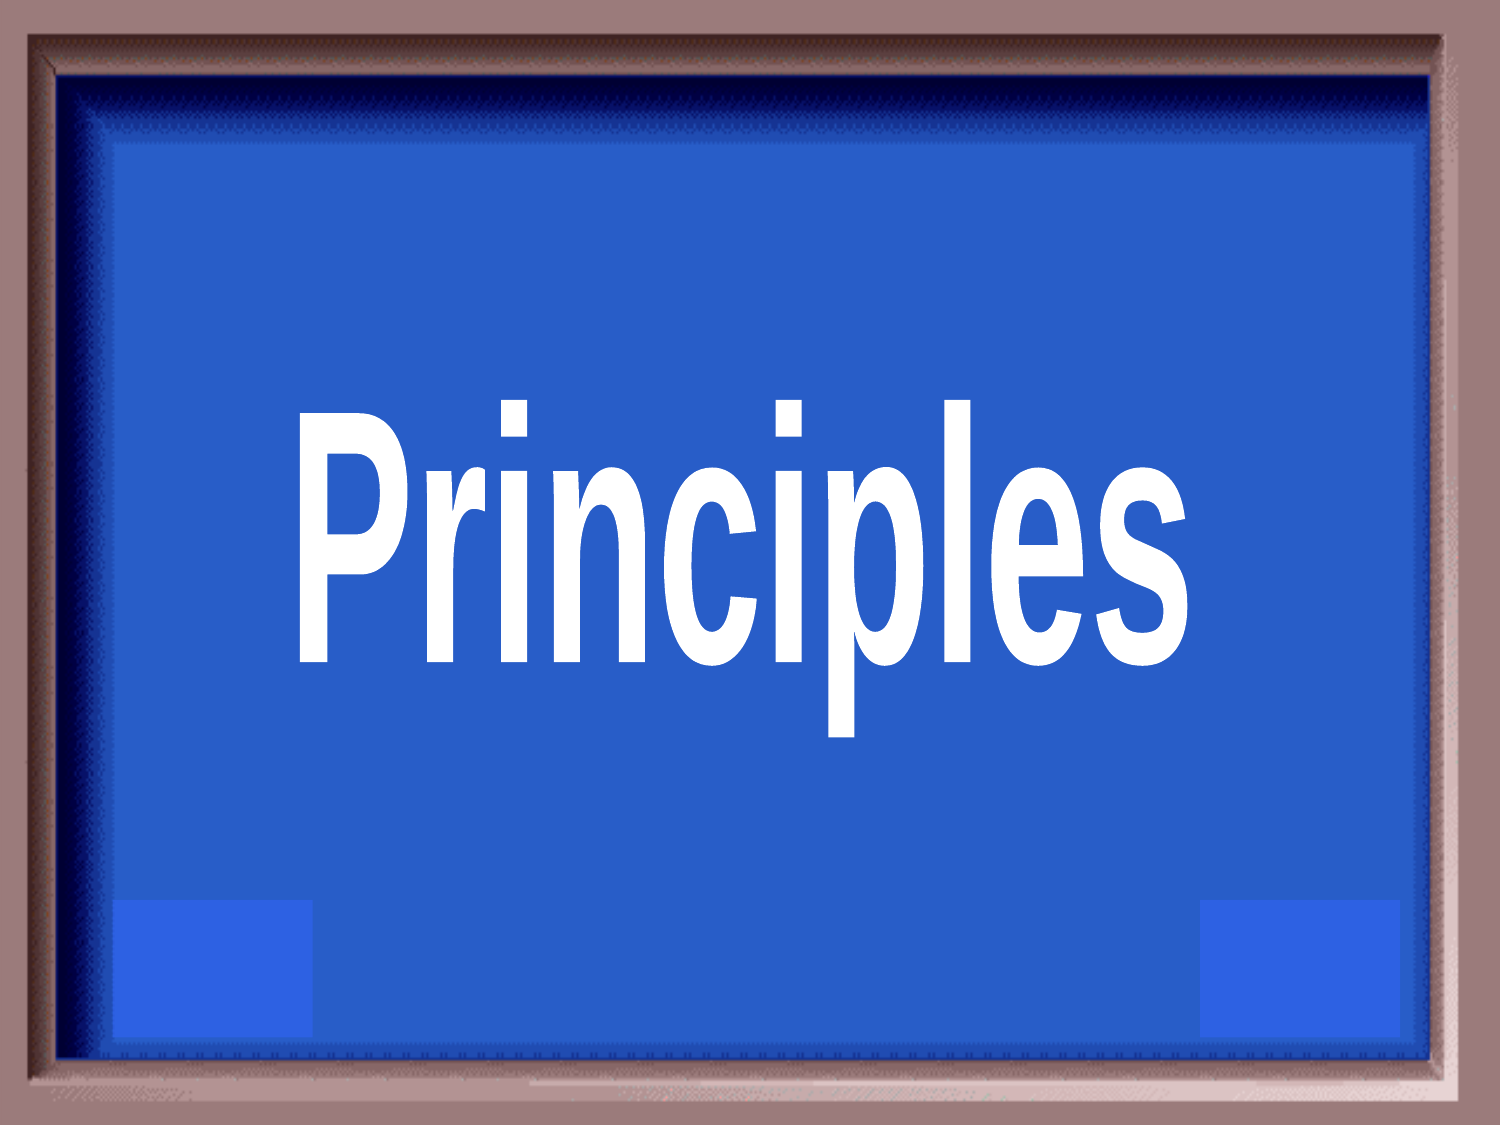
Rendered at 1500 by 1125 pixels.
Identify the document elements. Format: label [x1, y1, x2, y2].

picture [0, 0, 1500, 1125]
text_box [1200, 899, 1401, 1038]
text_box [112, 899, 313, 1038]
